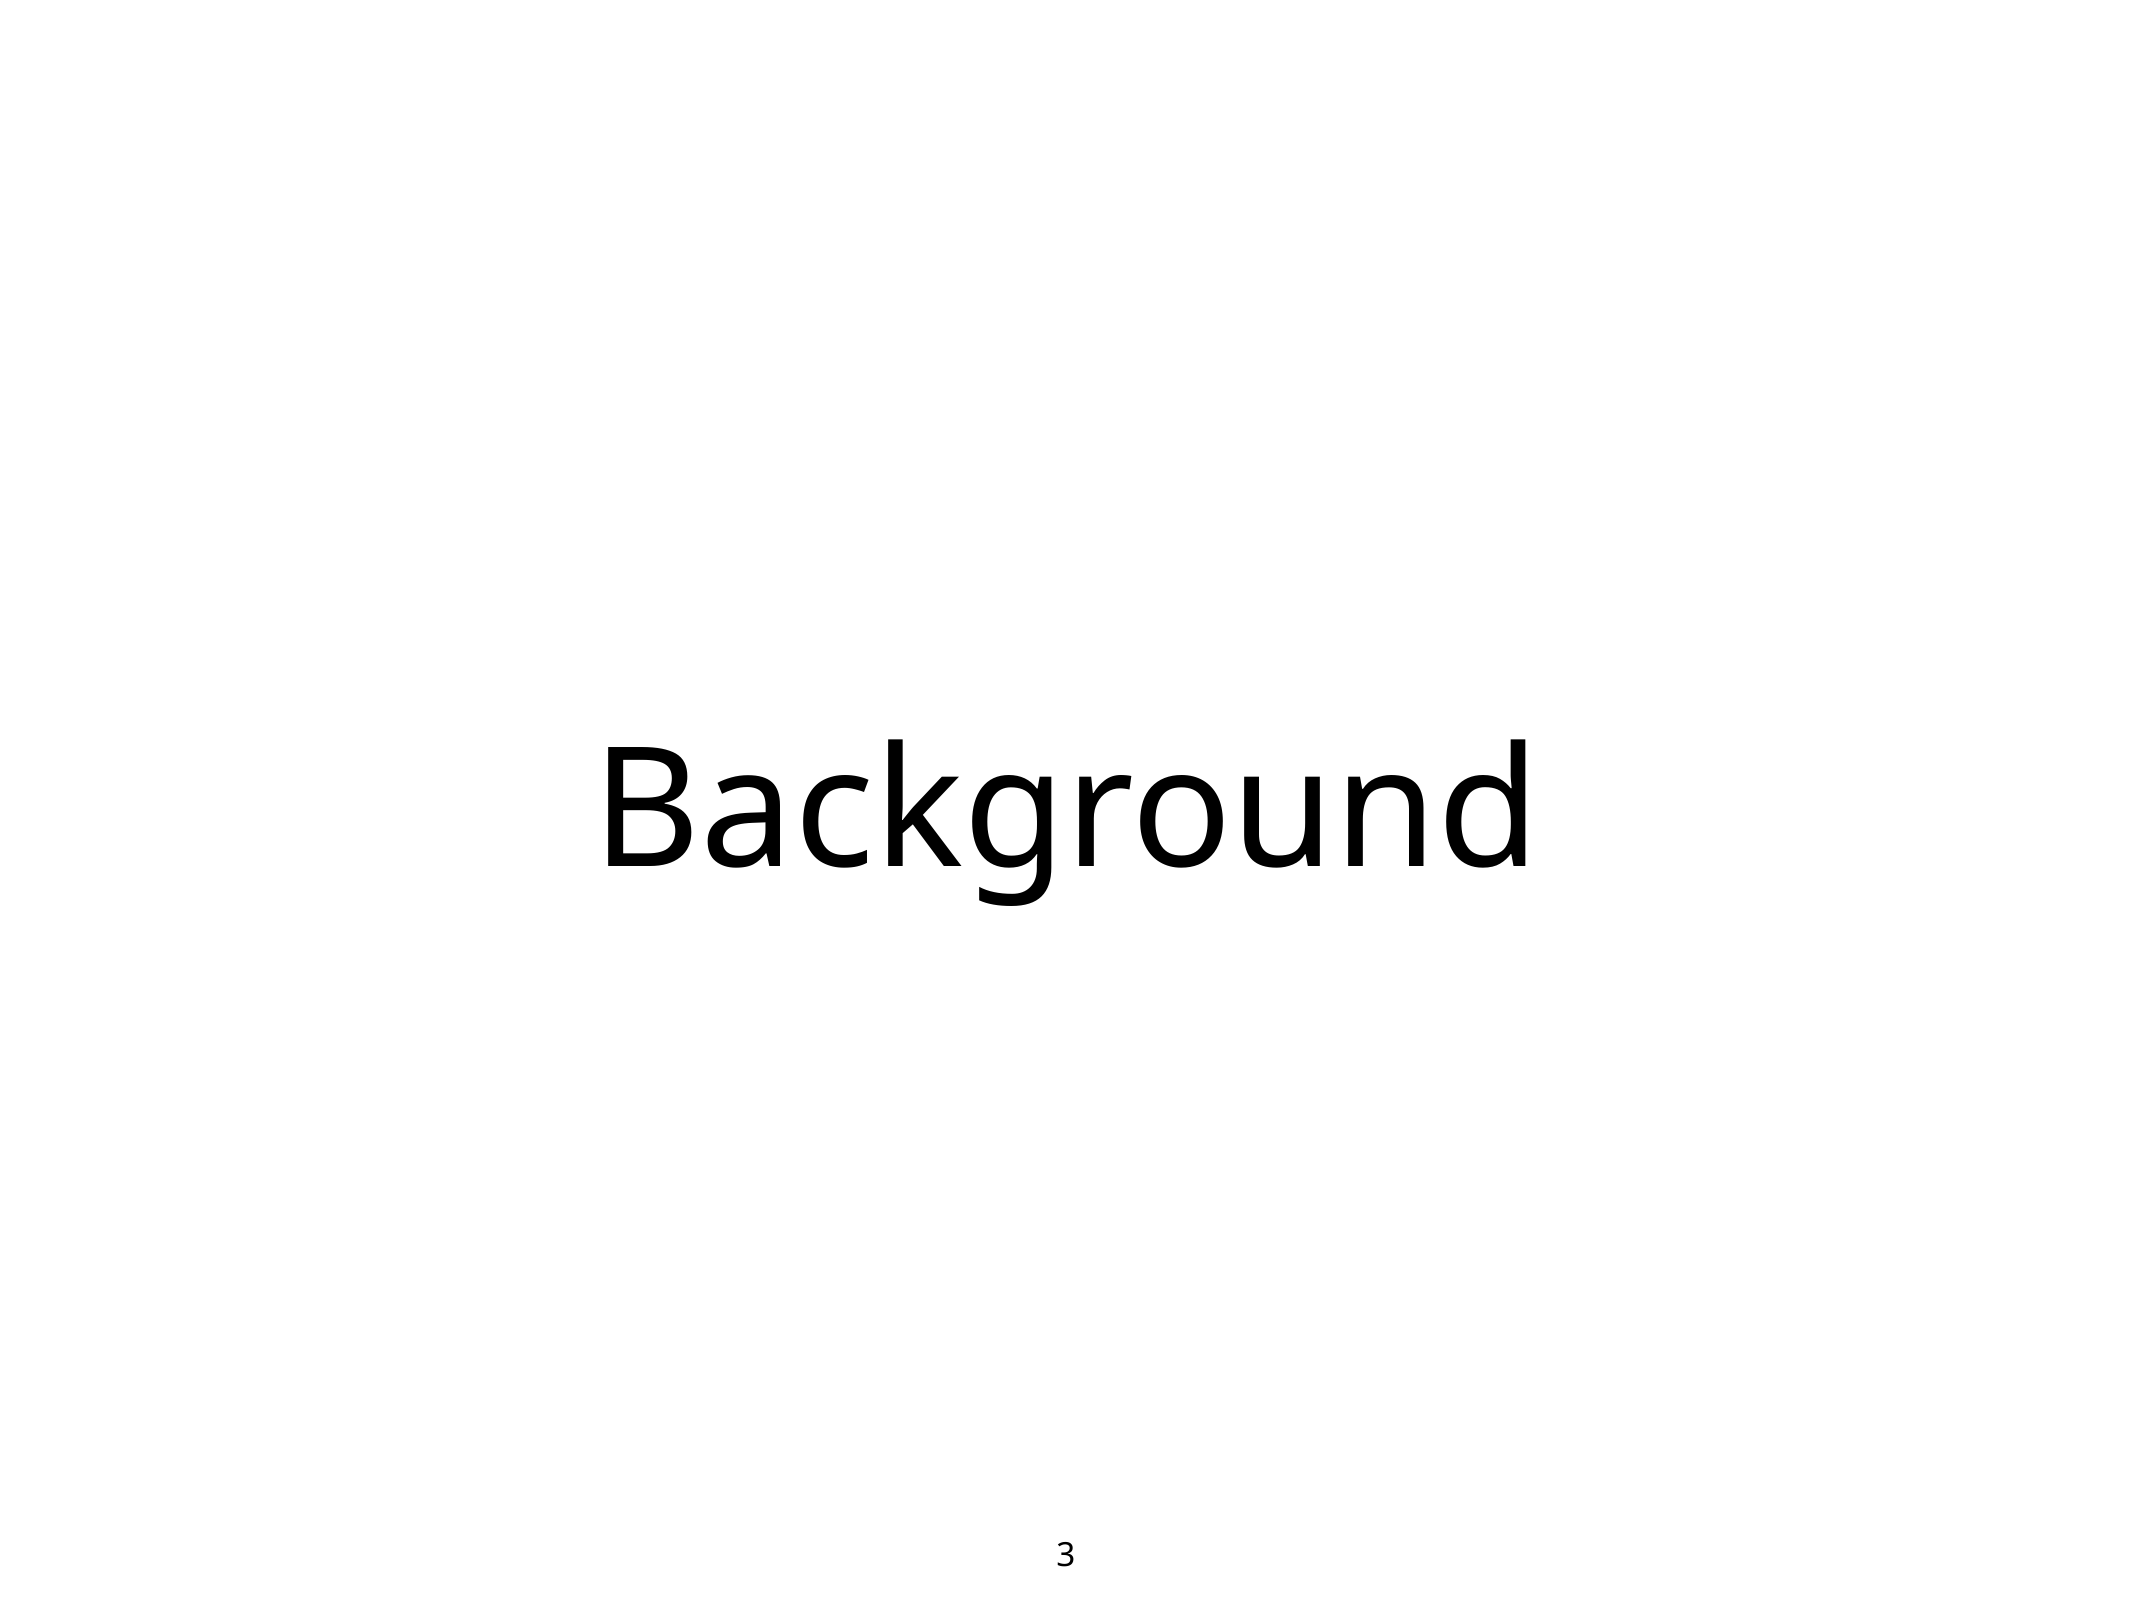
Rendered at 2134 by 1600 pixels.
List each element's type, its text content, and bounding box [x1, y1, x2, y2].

title Background [207, 528, 1926, 1072]
slide_number 3 [1046, 1524, 1086, 1579]
